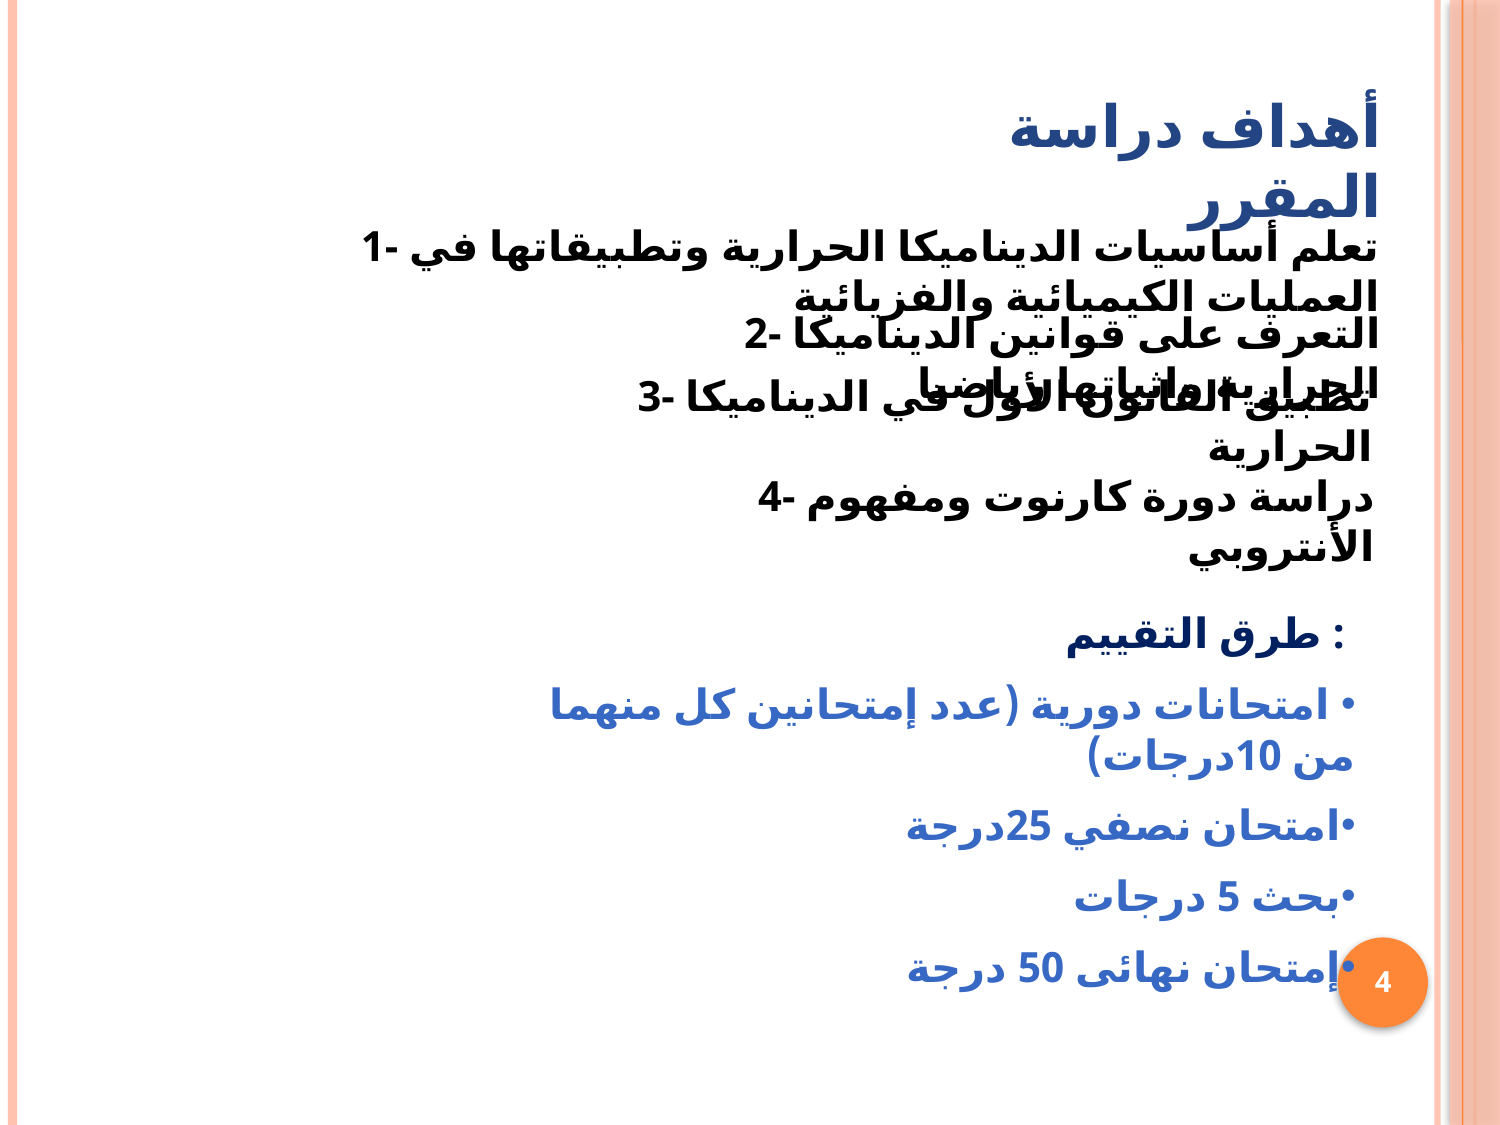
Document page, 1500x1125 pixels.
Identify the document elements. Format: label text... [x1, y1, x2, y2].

text_box طرق التقييم : امتحانات دورية (عدد إمتحانين كل منهما من 10درجات) امتحان نصفي 25درجة بحث 5 درجات إمتحان نهائى 50 درجة [500, 599, 1371, 999]
text_box 4- دراسة دورة كارنوت ومفهوم الأنتروبي [612, 462, 1390, 578]
text_box 1- تعلم أساسيات الديناميكا الحرارية وتطبيقاتها في العمليات الكيميائية والفزيائية [262, 212, 1395, 328]
text_box أهداف دراسة المقرر [975, 81, 1397, 237]
text_box 3- تطبيق القانون الأول في الديناميكا الحرارية [600, 362, 1388, 478]
slide_number 4 [1333, 940, 1434, 1027]
text_box 2- التعرف على قوانين الديناميكا الحرارية واثباتها رياضيا [575, 299, 1396, 415]
